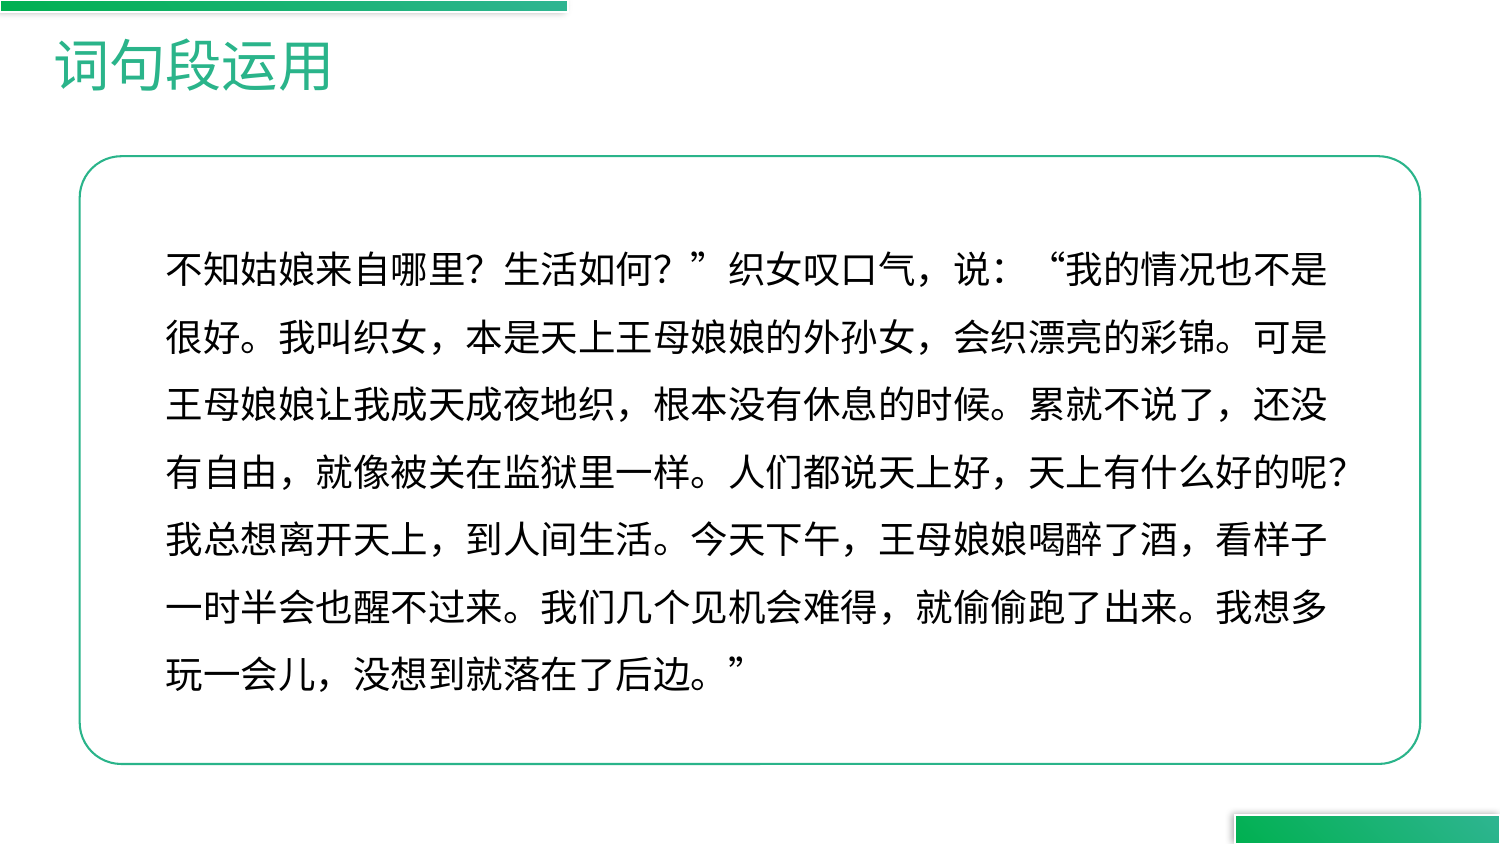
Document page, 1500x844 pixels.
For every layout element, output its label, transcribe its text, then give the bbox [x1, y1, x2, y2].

text_box 不知姑娘来自哪里？生活如何？”织女叹口气，说：“我的情况也不是很好。我叫织女，本是天上王母娘娘的外孙女，会织漂亮的彩锦。可是王母娘娘让我成天成夜地织，根本没有休息的时候。累就不说了，还没有自由，就像被关在监狱里一样。人们都说天上好，天上有什么好的呢？我总想离开天上，到人间生活。今天下午，王母娘娘喝醉了酒，看样子一时半会也醒不过来。我们几个见机会难得，就偷偷跑了出来。我想多玩一会儿，没想到就落在了后边。” [154, 217, 1346, 702]
list 词句段运用 [41, 32, 382, 94]
